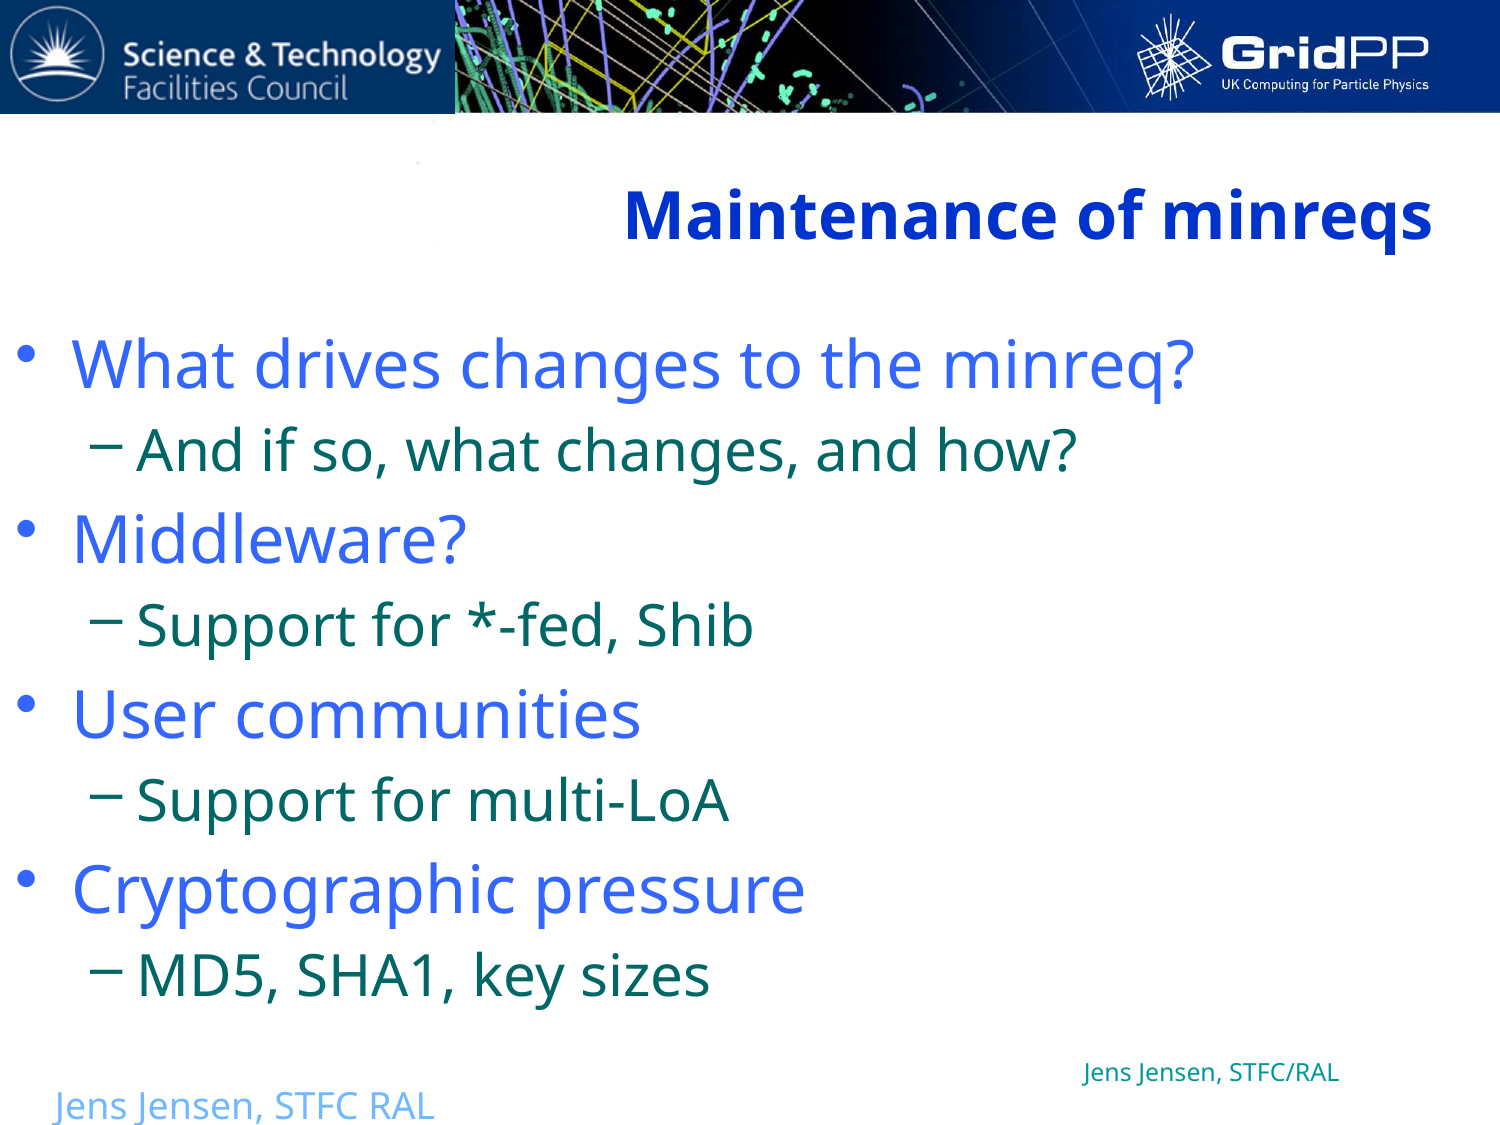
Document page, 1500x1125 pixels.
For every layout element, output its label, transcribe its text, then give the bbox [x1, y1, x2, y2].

picture [0, 1036, 1500, 1125]
picture [0, 0, 1500, 314]
title Maintenance of minreqs [584, 125, 1473, 301]
list What drives changes to the minreq? And if so, what changes, and how? Middleware? Support for *-fed, Shib User communities Support for multi-LoA Cryptographic pressure MD5, SHA1, key sizes [0, 314, 1500, 1036]
